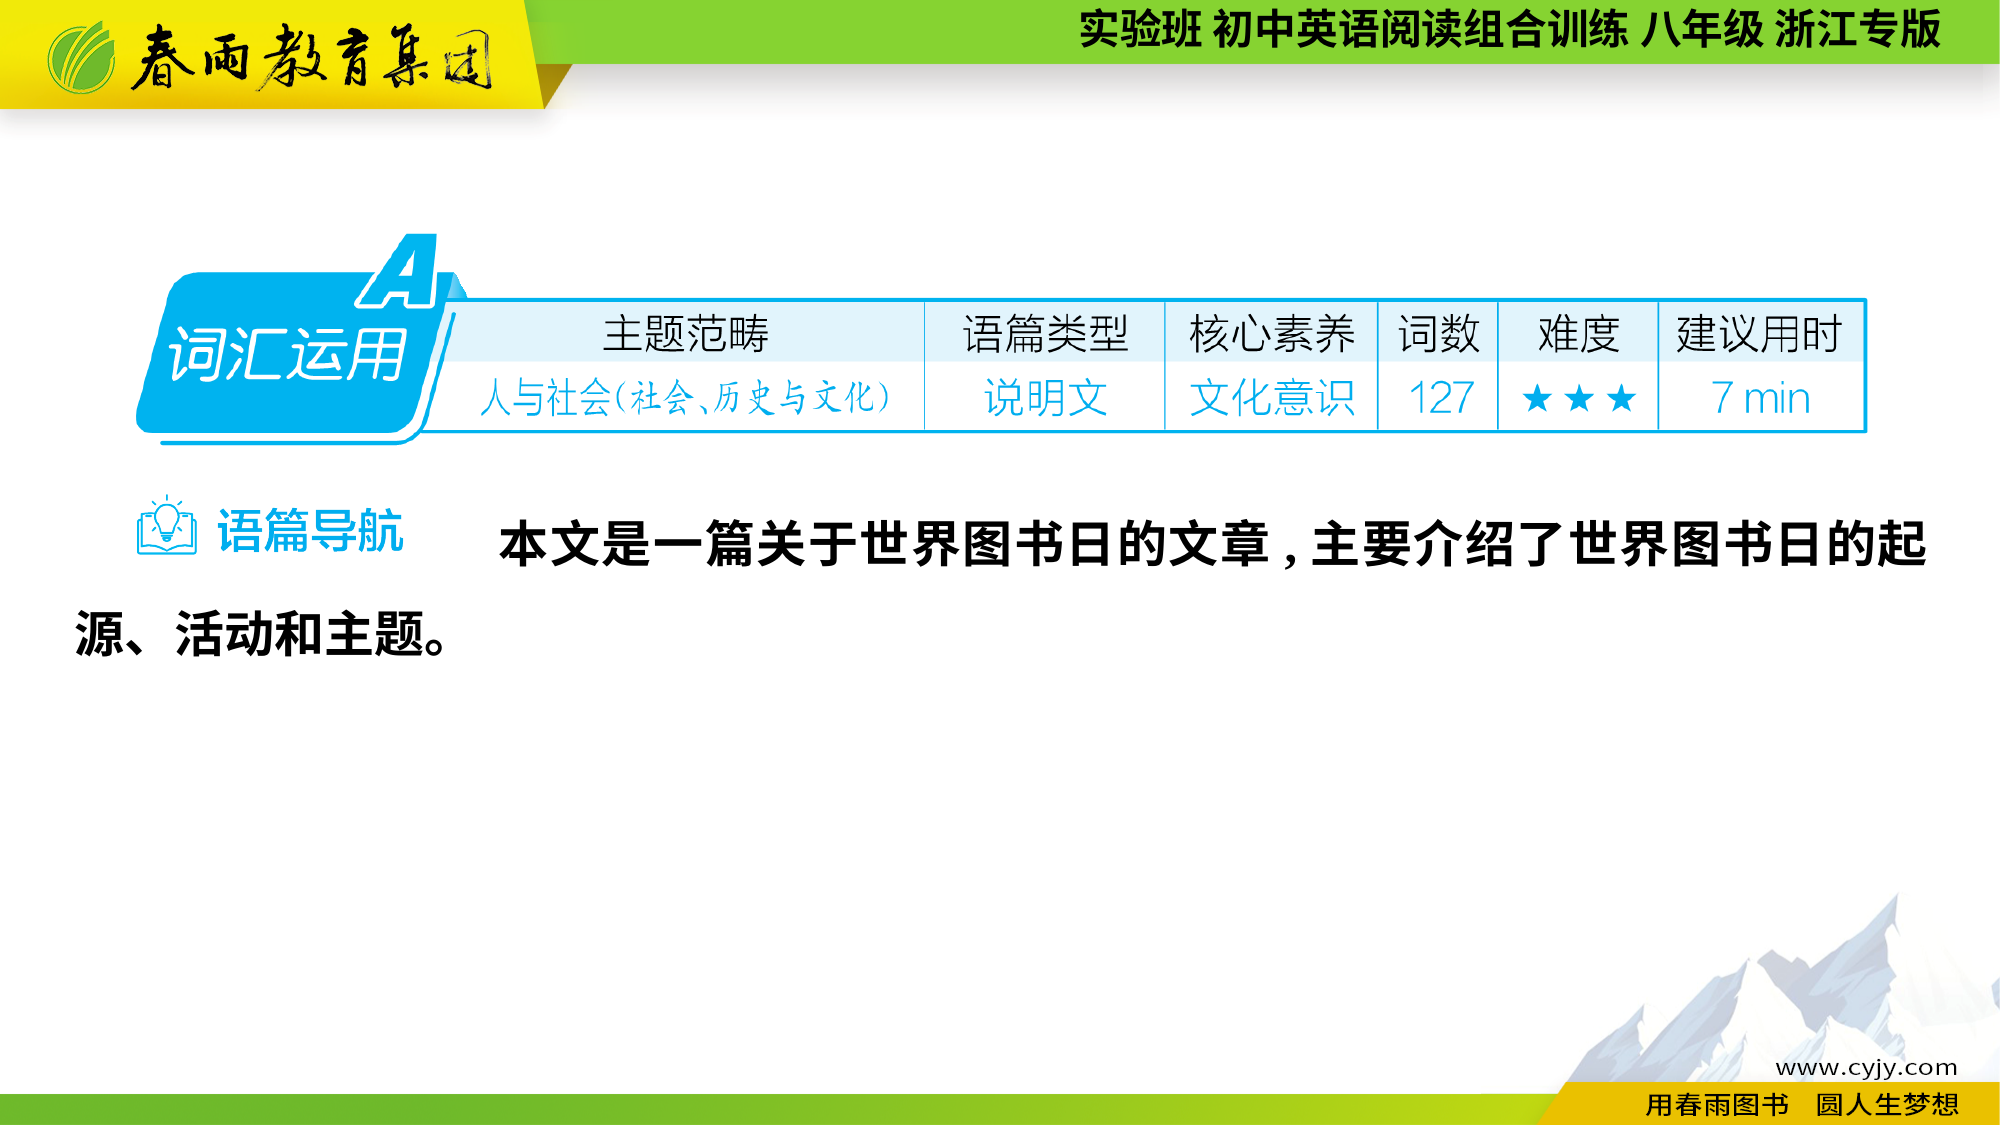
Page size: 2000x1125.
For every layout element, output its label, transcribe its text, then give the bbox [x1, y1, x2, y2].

picture [0, 0, 2000, 1125]
list 本文是一篇关于世界图书日的文章,主要介绍了世界图书日的起源、活动和主题。 [59, 475, 1944, 673]
